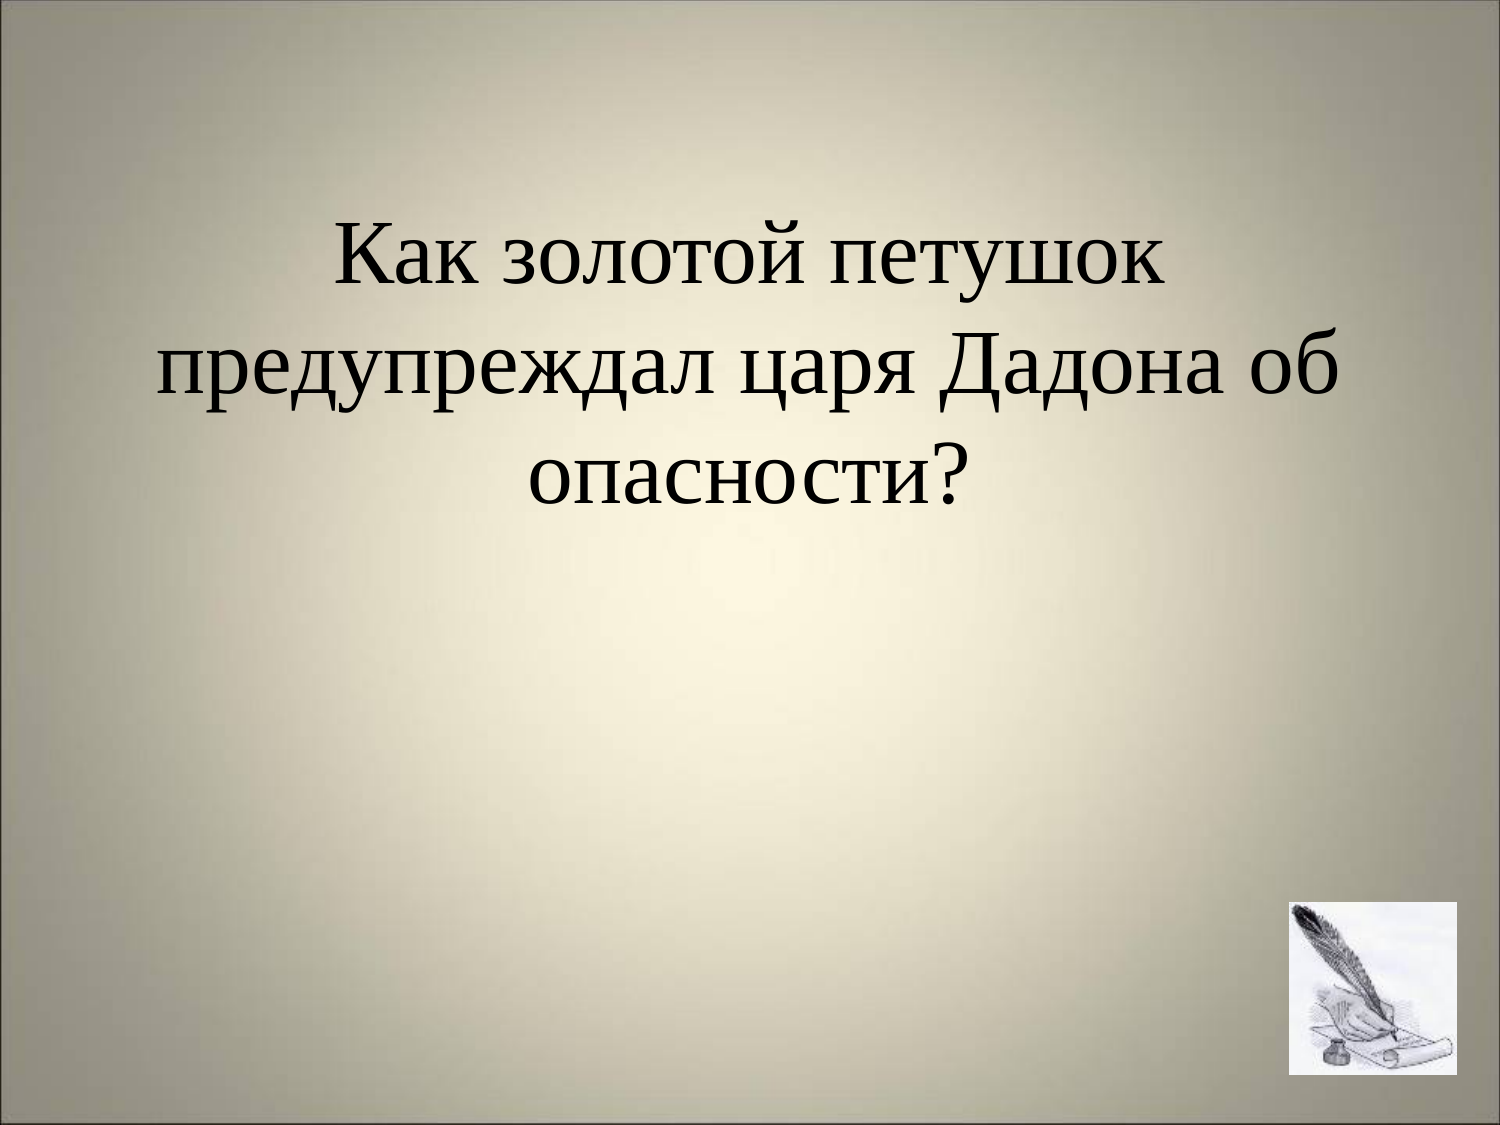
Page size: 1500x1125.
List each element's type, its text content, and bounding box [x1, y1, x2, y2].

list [1288, 902, 1458, 1075]
picture [0, 0, 1500, 1125]
title Как золотой петушок предупреждал царя Дадона об опасности? [74, 44, 1426, 669]
